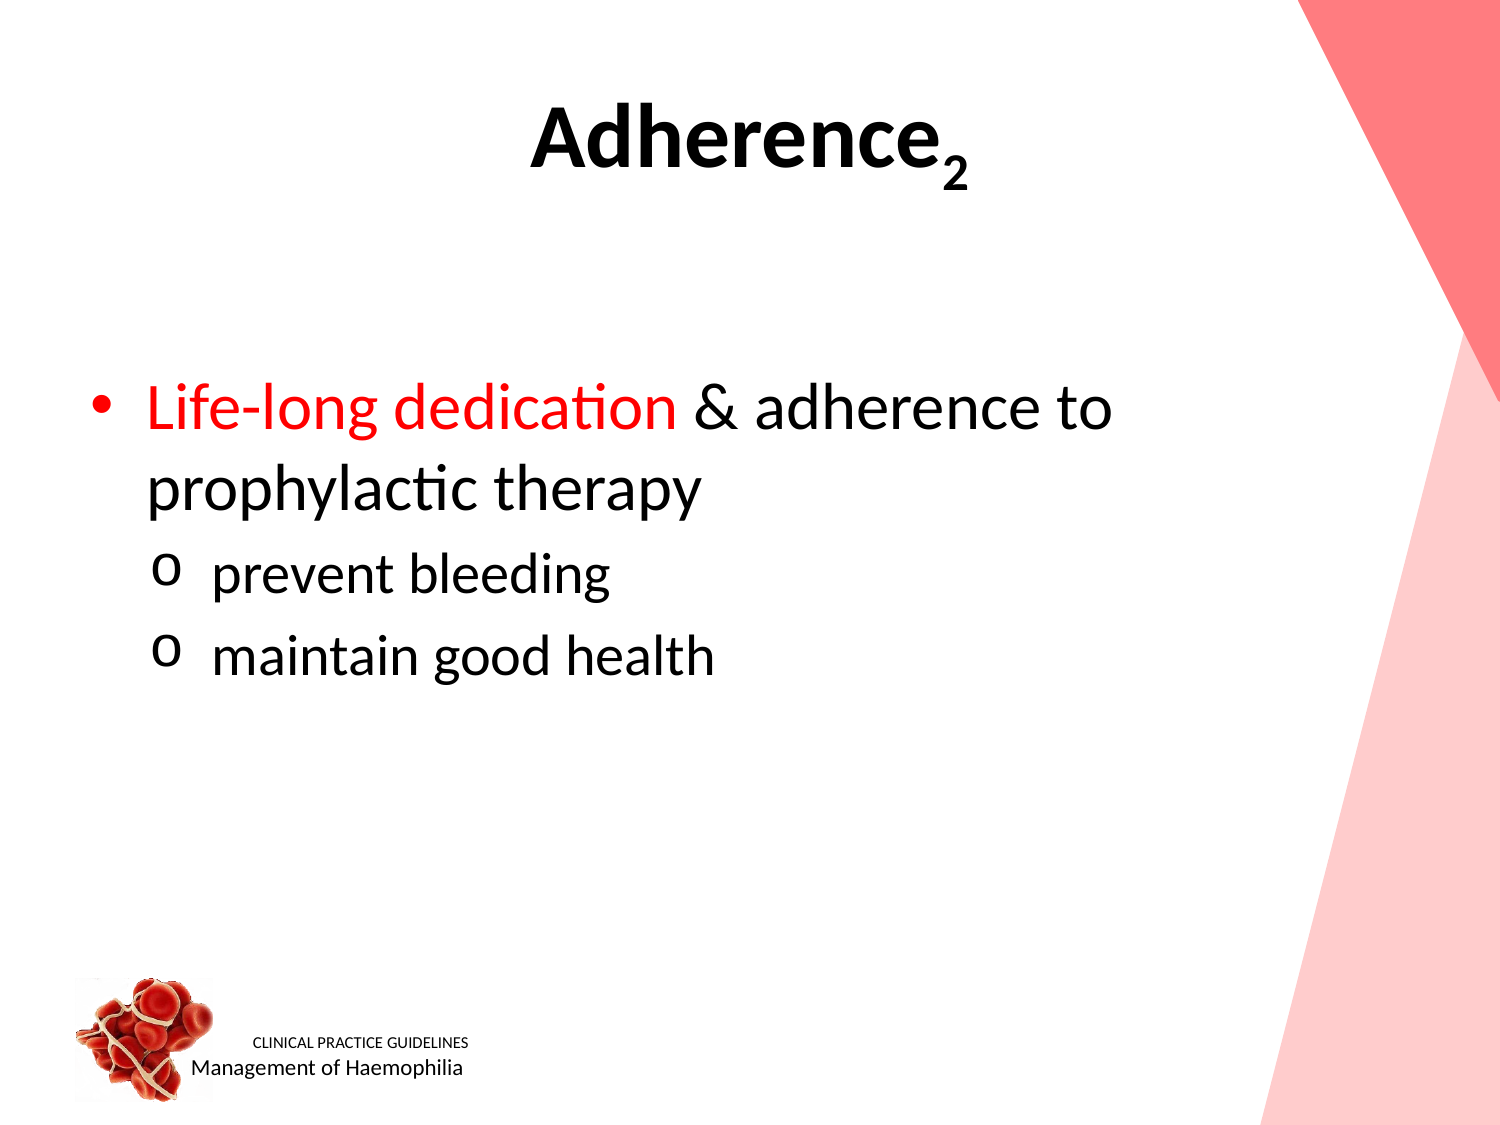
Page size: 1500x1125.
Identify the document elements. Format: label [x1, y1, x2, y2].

text_box [74, 0, 1500, 1125]
